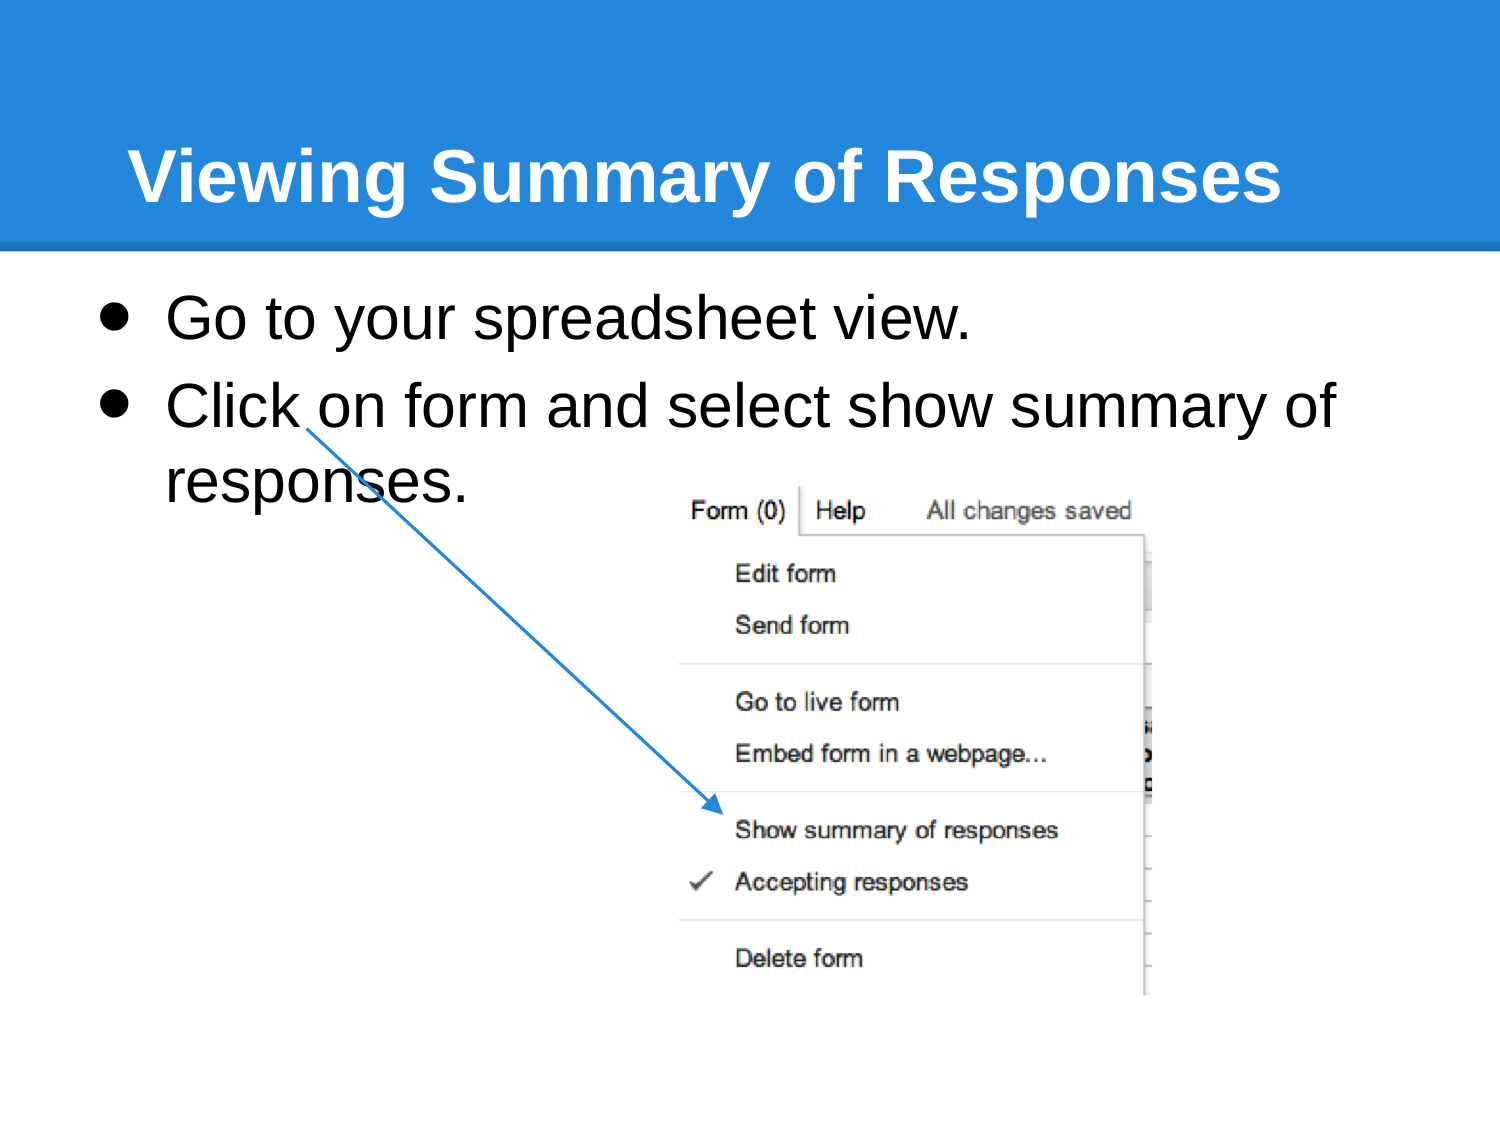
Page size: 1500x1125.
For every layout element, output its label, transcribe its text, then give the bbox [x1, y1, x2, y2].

text_box [679, 486, 1153, 997]
title Viewing Summary of Responses [75, 14, 1425, 233]
list Go to your spreadsheet view. Click on form and select show summary of responses. [75, 262, 1425, 931]
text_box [306, 428, 724, 815]
